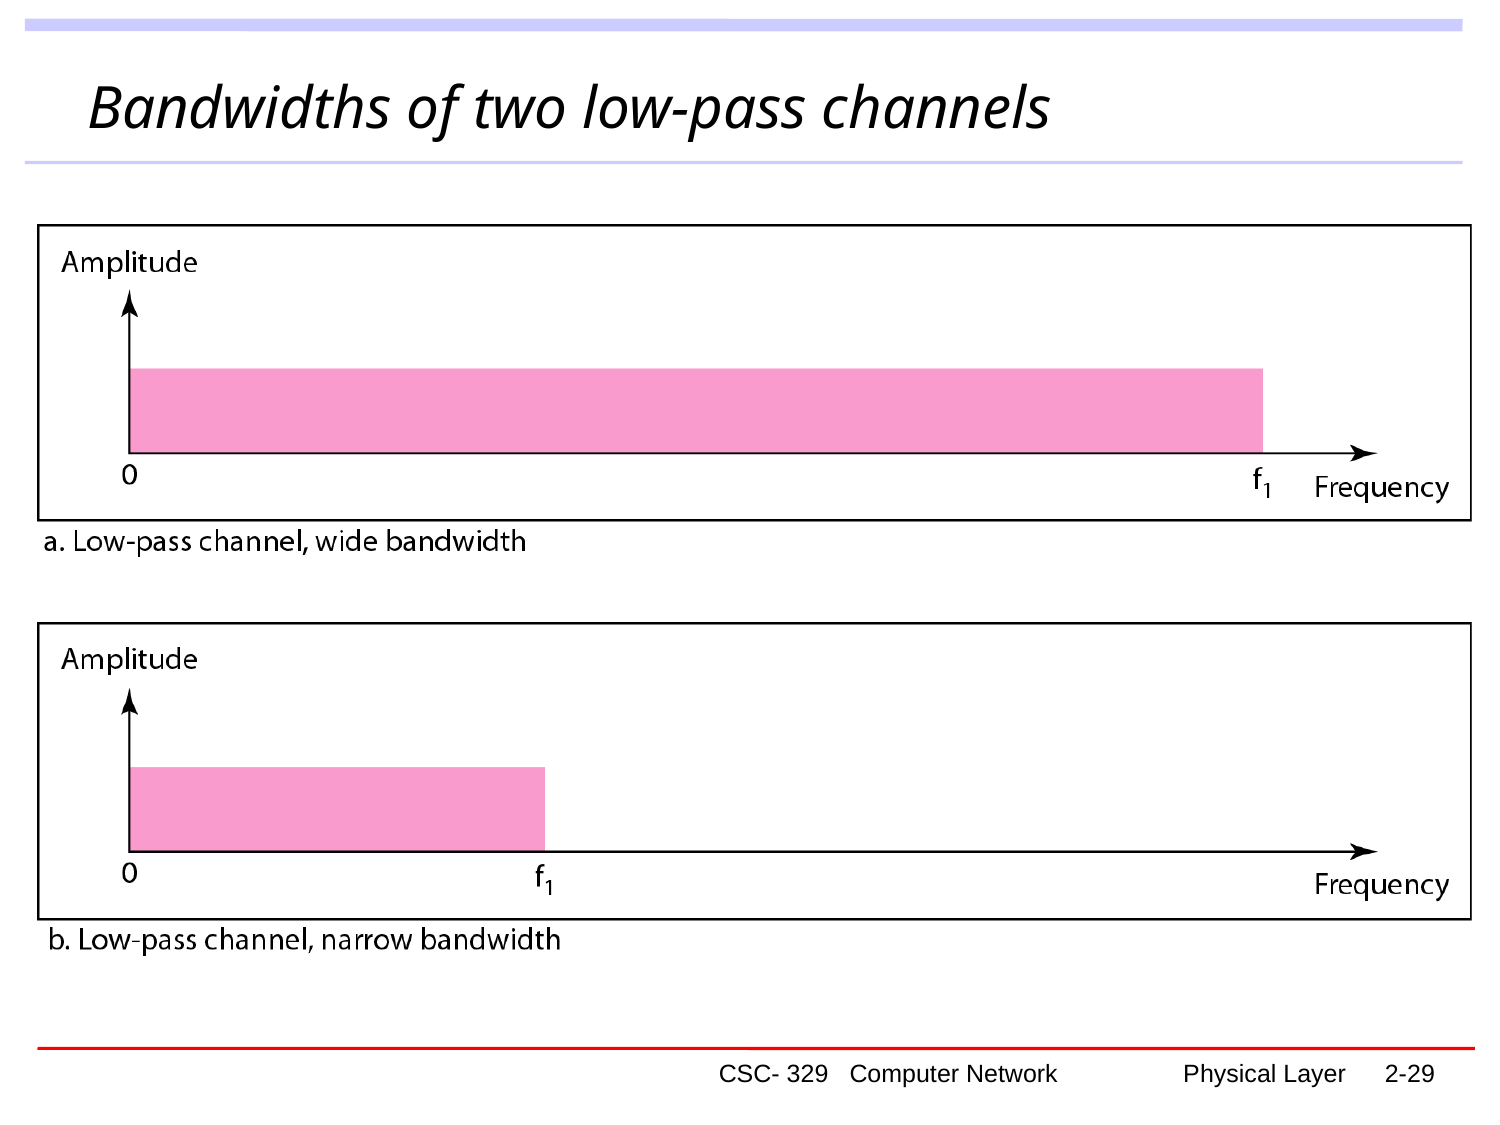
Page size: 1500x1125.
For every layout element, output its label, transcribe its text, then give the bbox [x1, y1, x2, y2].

picture [37, 224, 1472, 957]
footer CSC- 329 Computer Network Physical Layer [679, 1049, 1338, 1125]
slide_number 2-29 [1338, 1049, 1451, 1125]
text_box Bandwidths of two low-pass channels [72, 62, 1068, 148]
